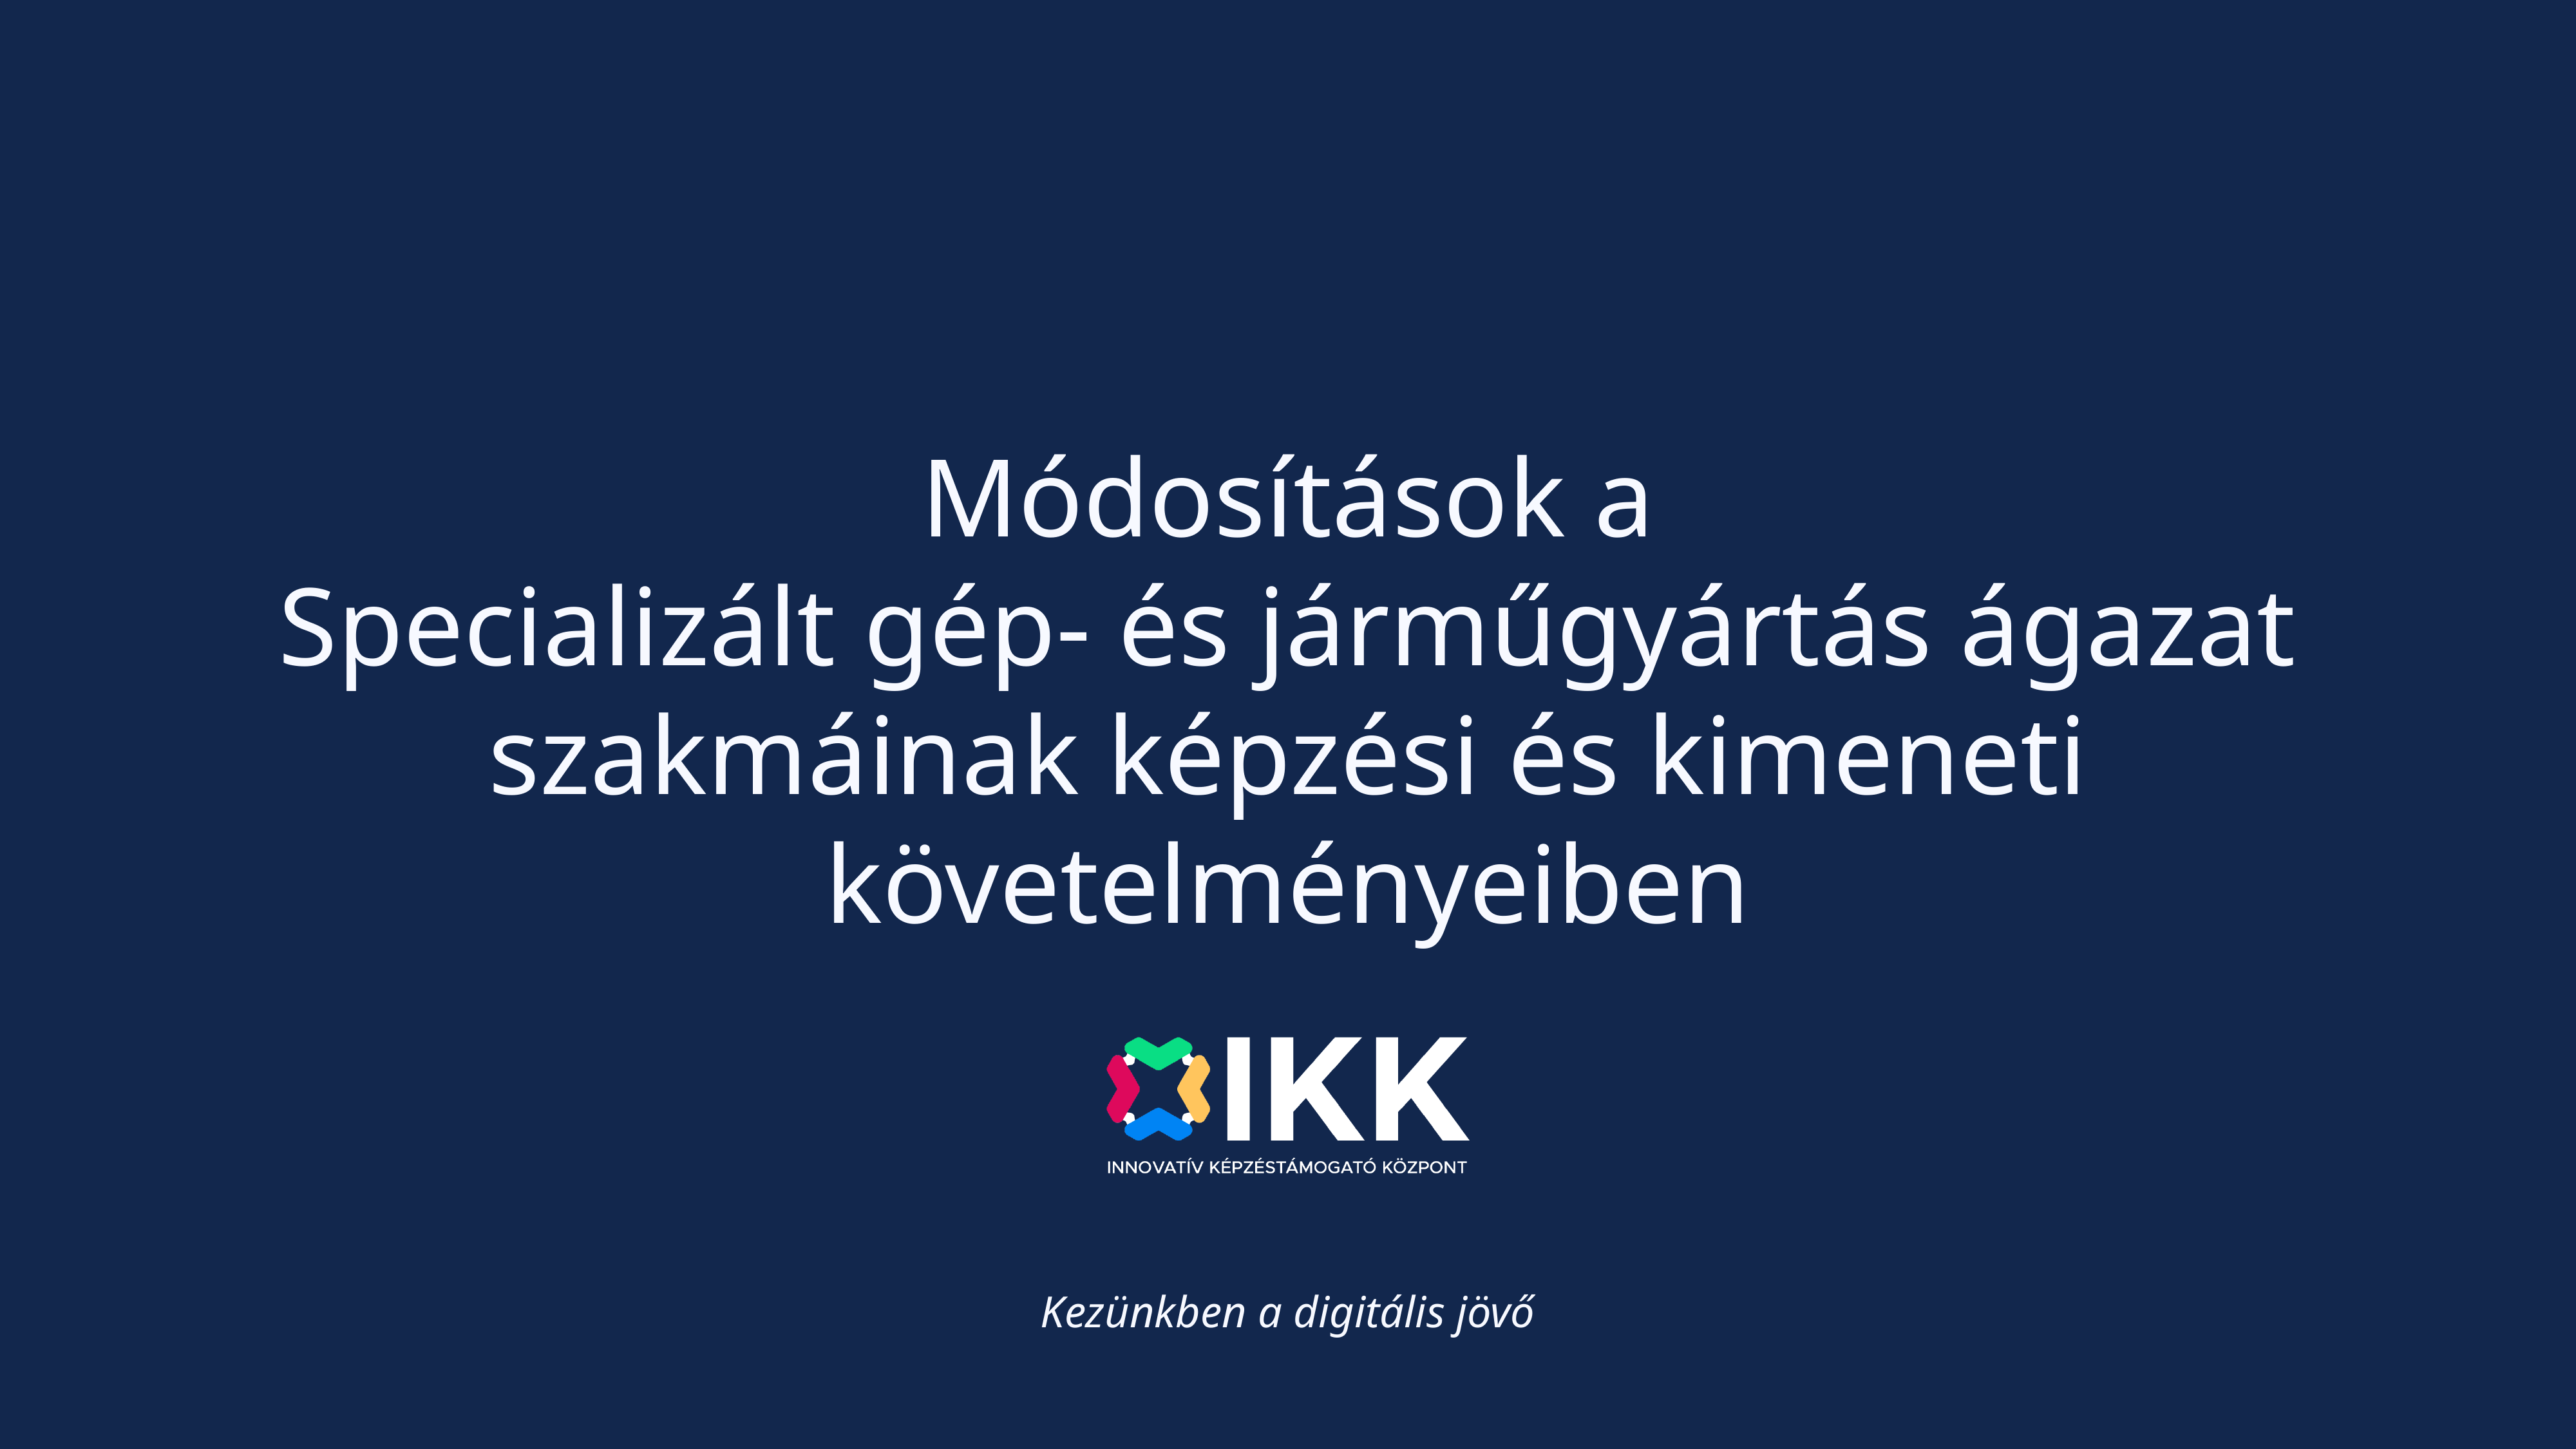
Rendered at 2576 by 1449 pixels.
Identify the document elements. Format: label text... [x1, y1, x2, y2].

text_box Kezünkben a digitális jövő [998, 1258, 1578, 1316]
picture [1106, 1037, 1470, 1173]
list Módosítások a Specializált gép- és járműgyártás ágazat szakmáinak képzési és kimeneti követelményeiben [240, 430, 2336, 560]
